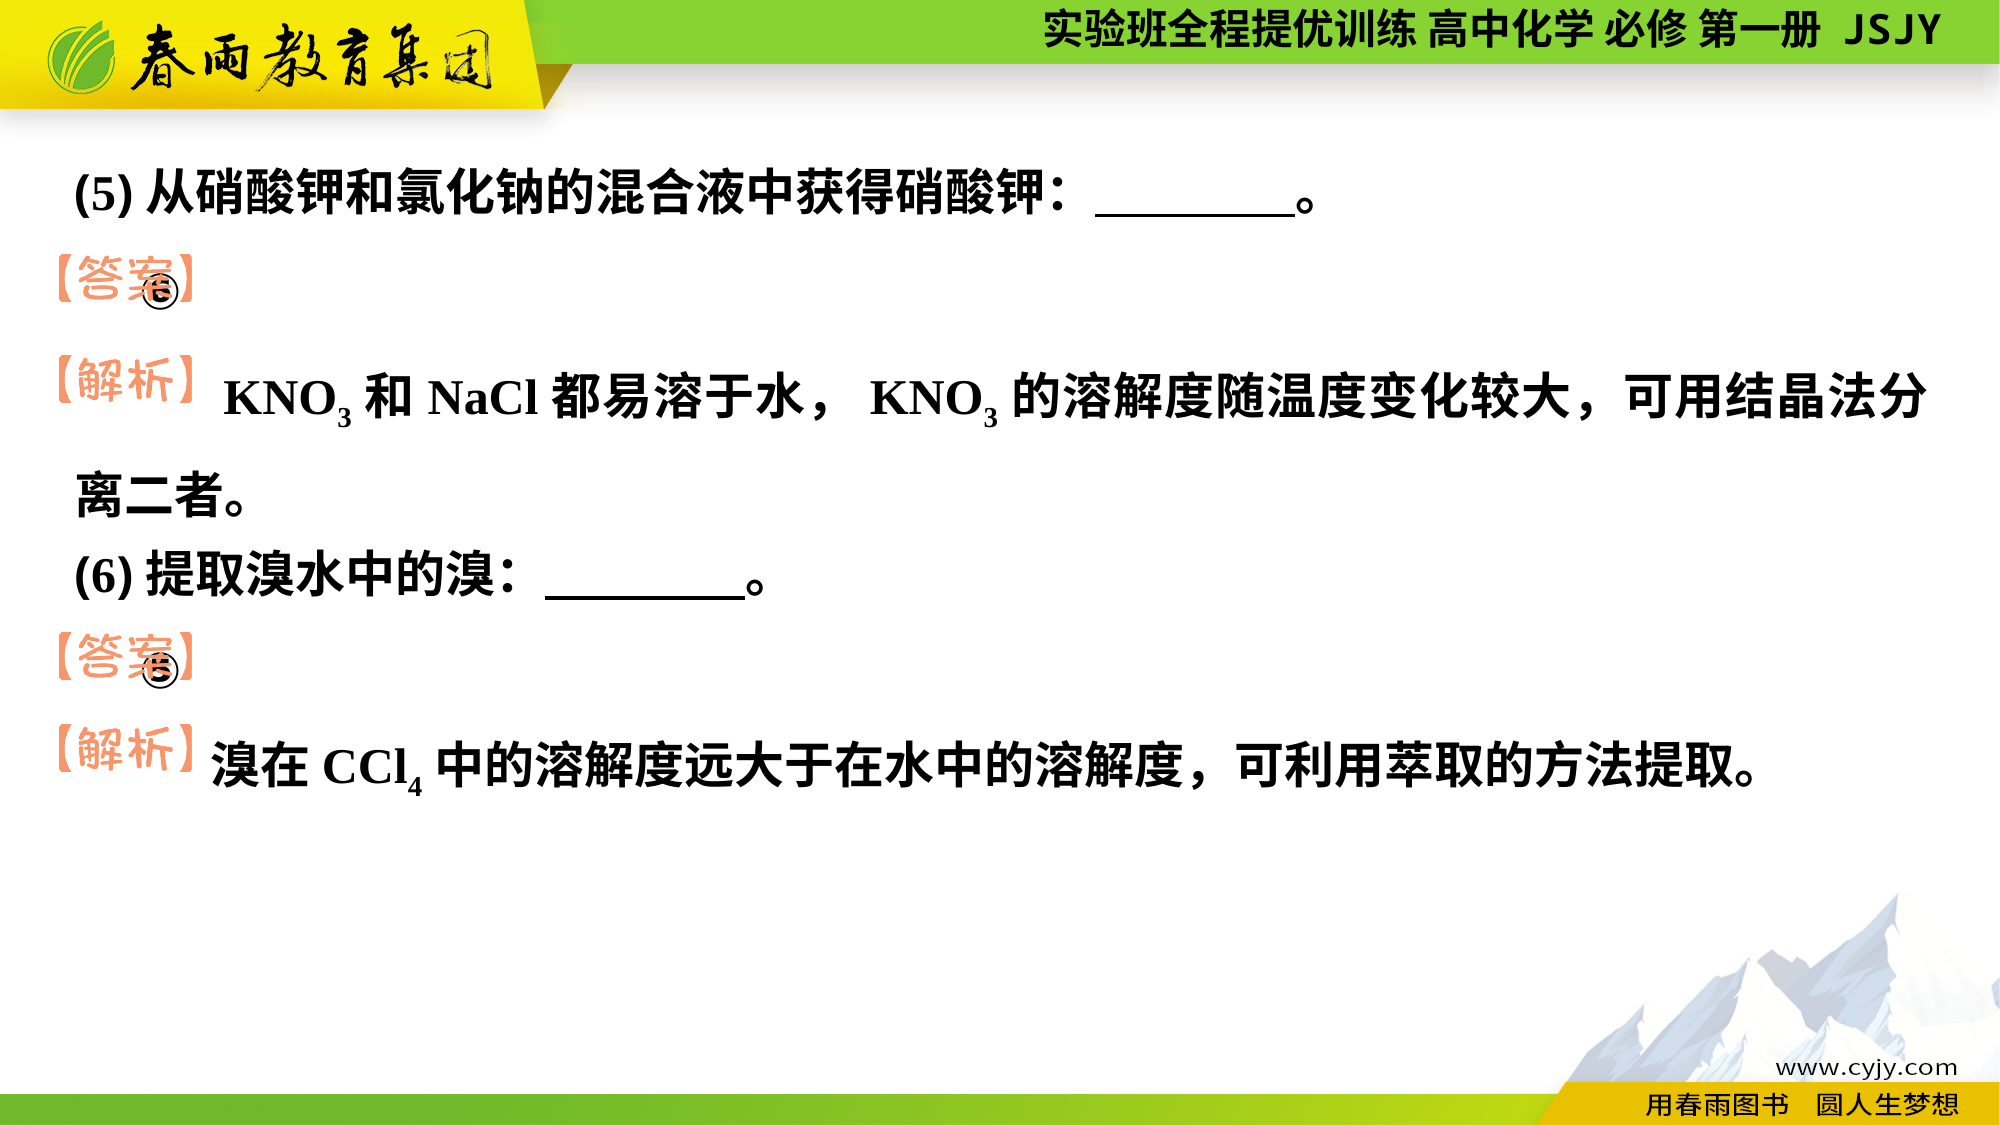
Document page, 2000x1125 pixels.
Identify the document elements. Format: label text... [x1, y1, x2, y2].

text_box KNO3和NaCl都易溶于水，KNO3的溶解度随温度变化较大，可用结晶法分离二者。 [59, 323, 1944, 504]
text_box (6)提取溴水中的溴： 。 [59, 504, 1944, 600]
text_box 溴在CCl4中的溶解度远大于在水中的溶解度，可利用萃取的方法提取。 [59, 692, 1944, 810]
picture [0, 0, 2000, 1125]
text_box ⑥ [59, 222, 1944, 323]
list (5)从硝酸钾和氯化钠的混合液中获得硝酸钾： 。 [59, 122, 1944, 217]
text_box ⑤ [59, 600, 1944, 692]
